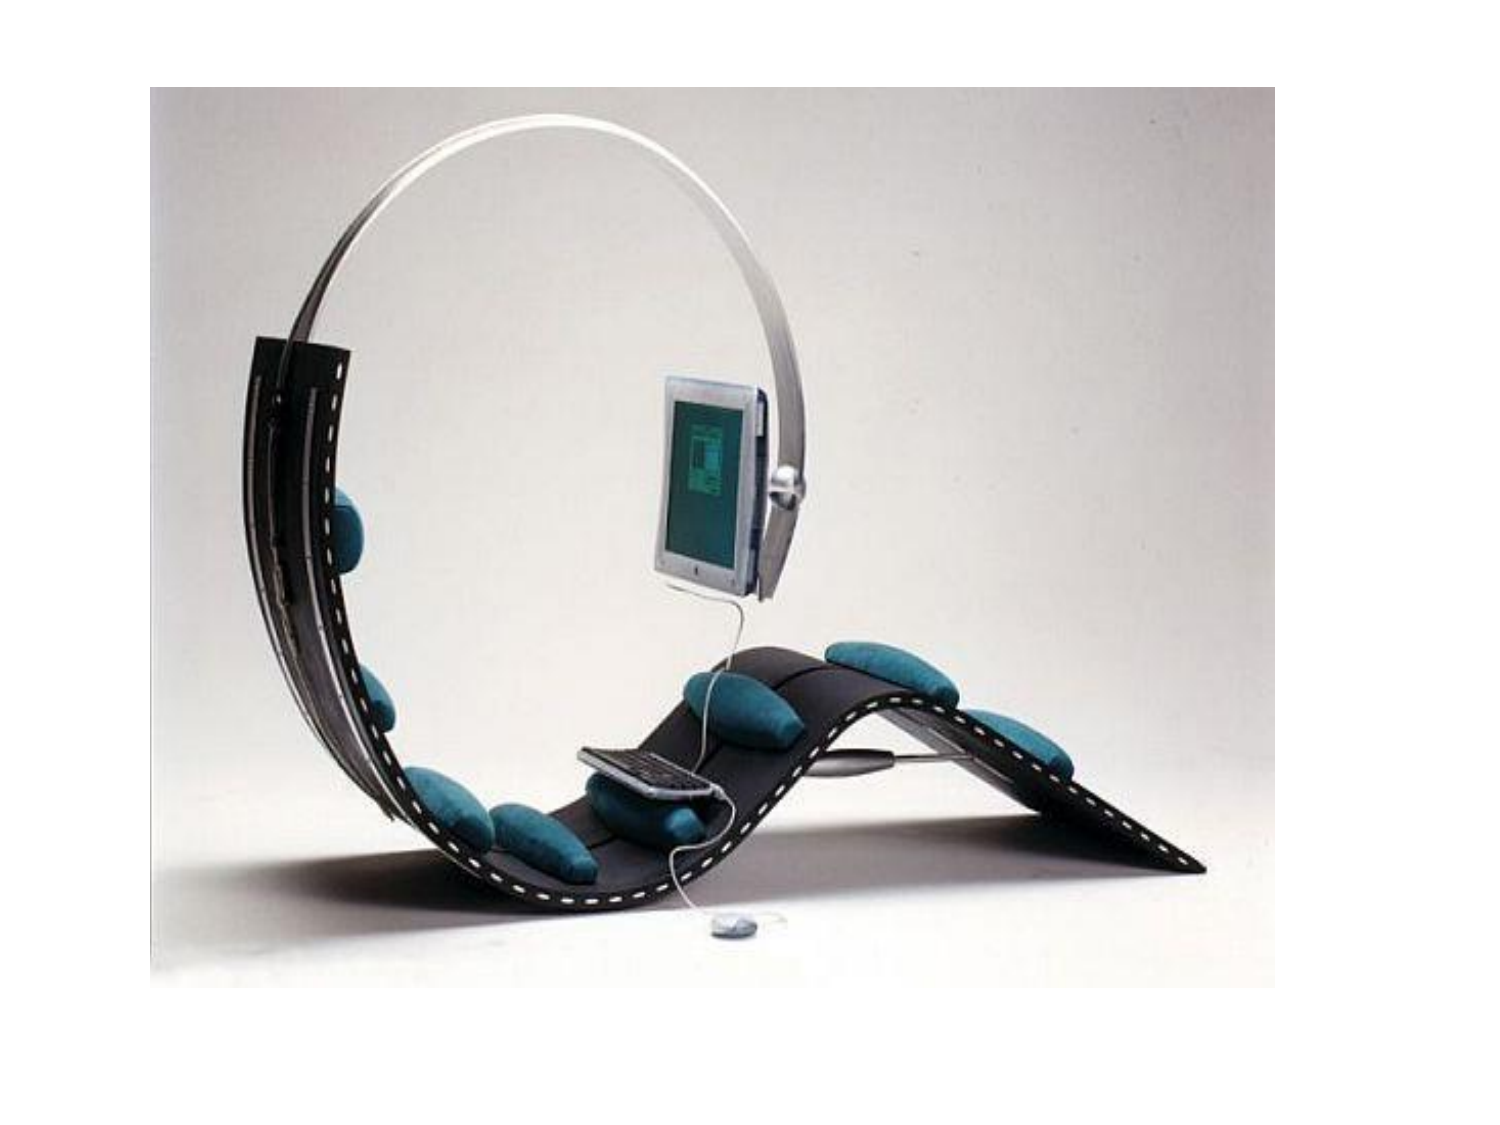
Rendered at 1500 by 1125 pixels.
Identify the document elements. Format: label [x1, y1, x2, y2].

picture [149, 87, 1276, 988]
